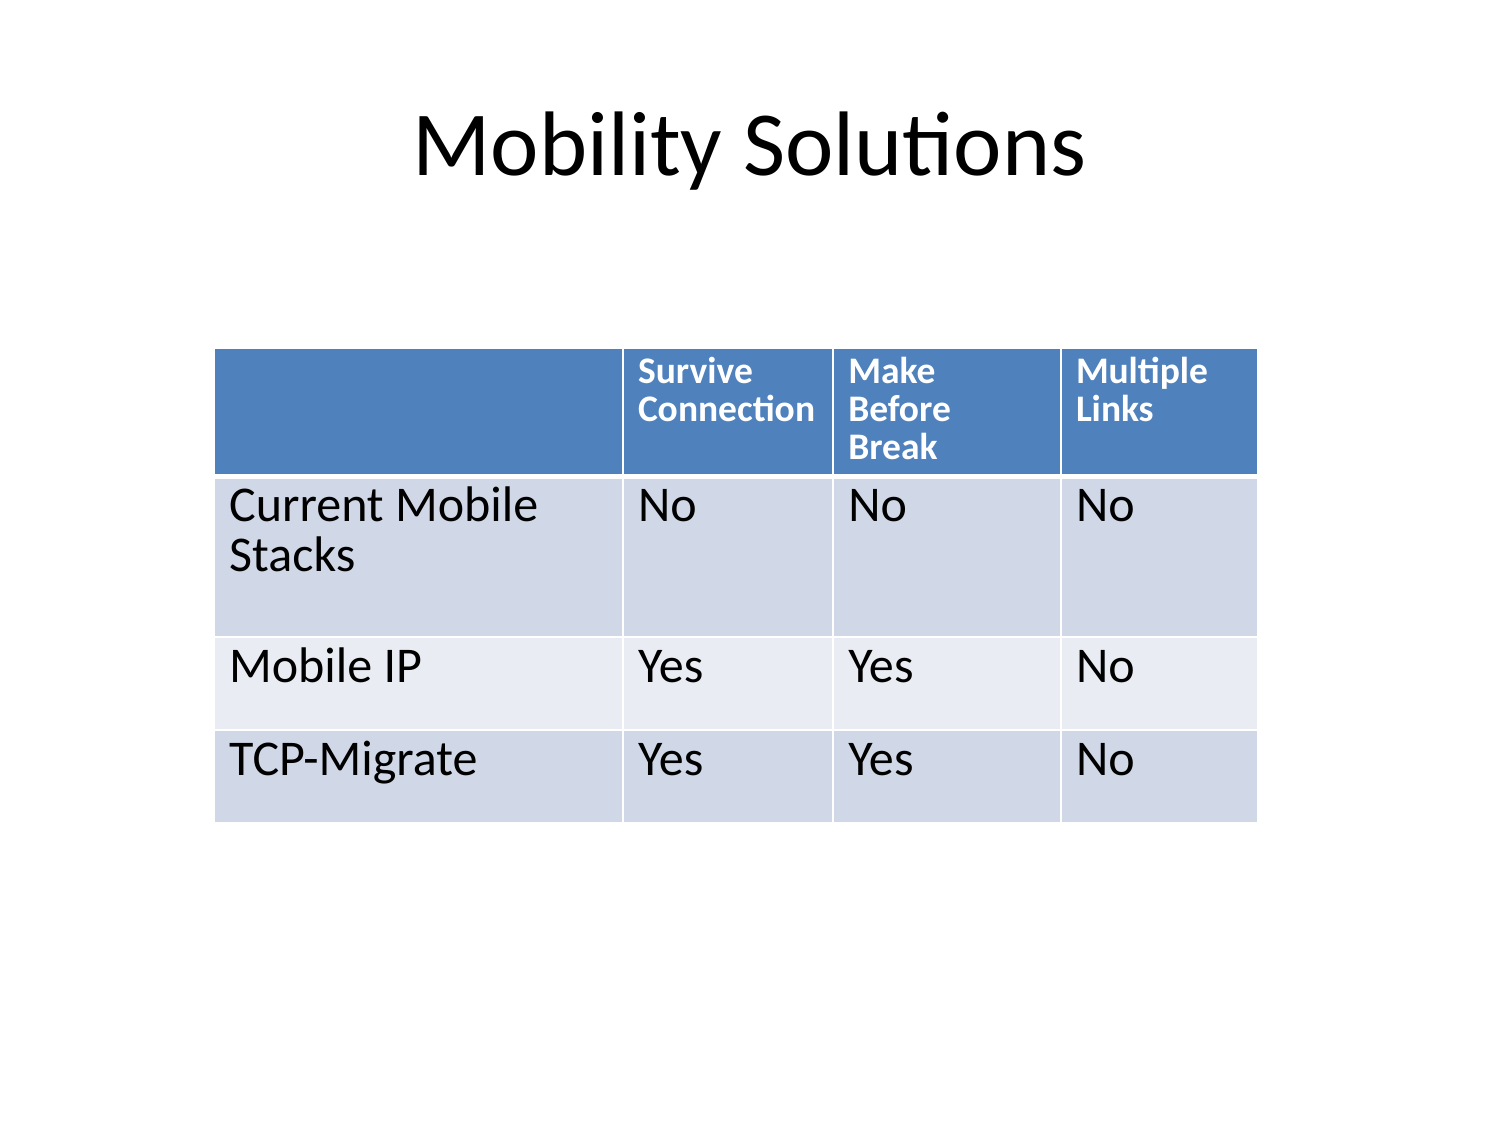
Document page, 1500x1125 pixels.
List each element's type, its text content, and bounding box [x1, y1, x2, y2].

table_cell No [624, 479, 832, 636]
table_cell No [1062, 731, 1257, 822]
table_cell Yes [834, 731, 1060, 822]
table_header Survive Connection [624, 349, 832, 474]
table_cell Mobile IP [215, 638, 622, 729]
table_header [215, 349, 622, 474]
table_cell No [834, 479, 1060, 636]
title Mobility Solutions [75, 45, 1425, 233]
table_cell No [1062, 479, 1257, 636]
table_cell Yes [624, 731, 832, 822]
table_cell Yes [834, 638, 1060, 729]
table_header Make Before Break [834, 349, 1060, 474]
table_cell TCP-Migrate [215, 731, 622, 822]
table_cell Yes [624, 638, 832, 729]
list [75, 262, 1425, 1005]
table_cell No [1062, 638, 1257, 729]
table_header Multiple Links [1062, 349, 1257, 474]
table_cell Current Mobile Stacks [215, 479, 622, 636]
